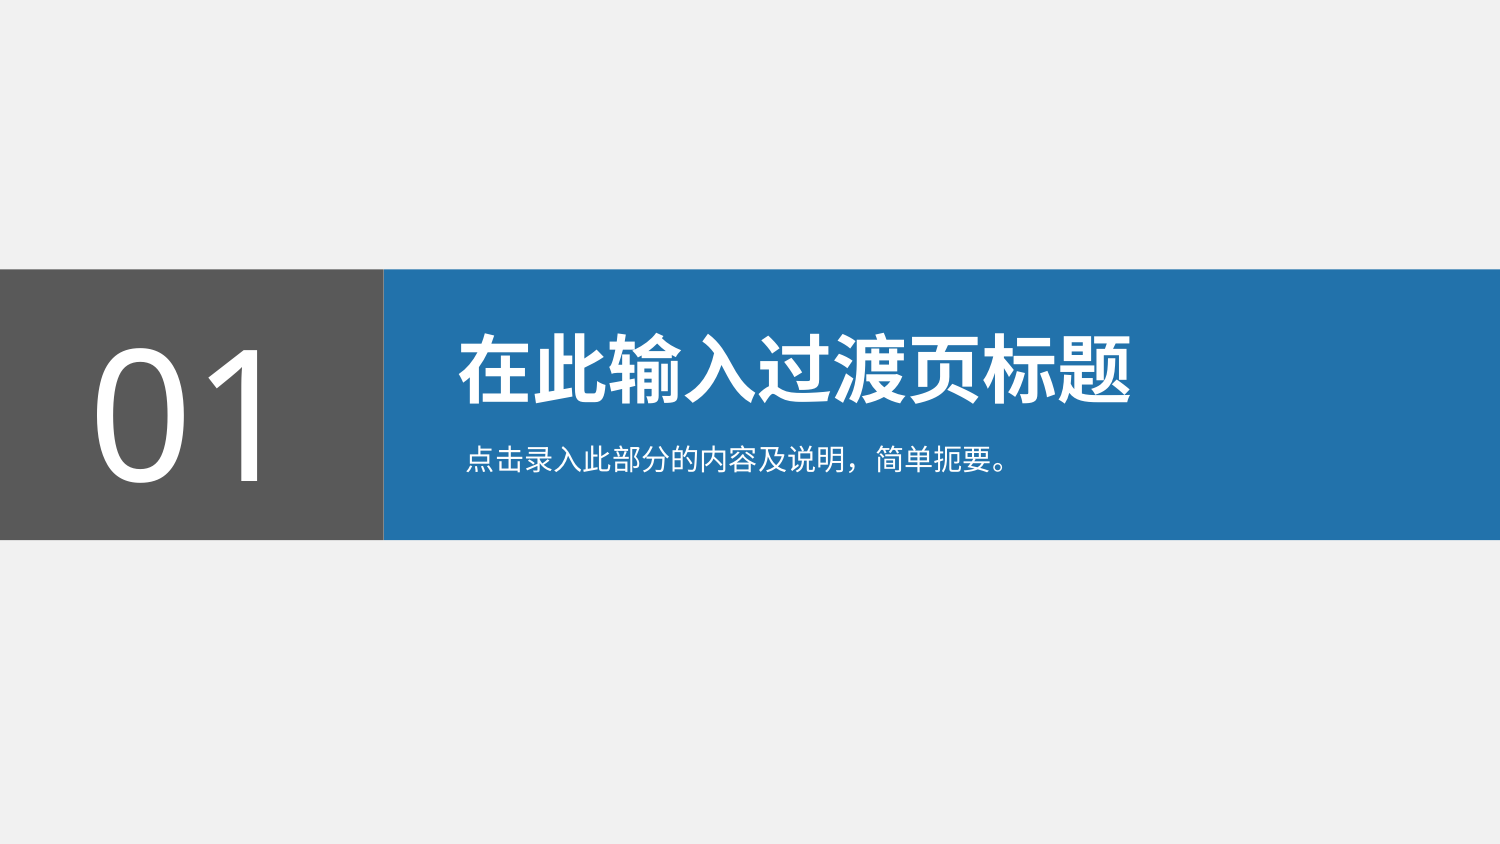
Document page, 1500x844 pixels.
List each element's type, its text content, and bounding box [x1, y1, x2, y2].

text_box [386, 269, 1500, 541]
text_box 在此输入过渡页标题 [442, 315, 1240, 421]
text_box 点击录入此部分的内容及说明，简单扼要。 [451, 433, 1240, 484]
text_box 01 [73, 290, 313, 526]
text_box [0, 267, 386, 542]
